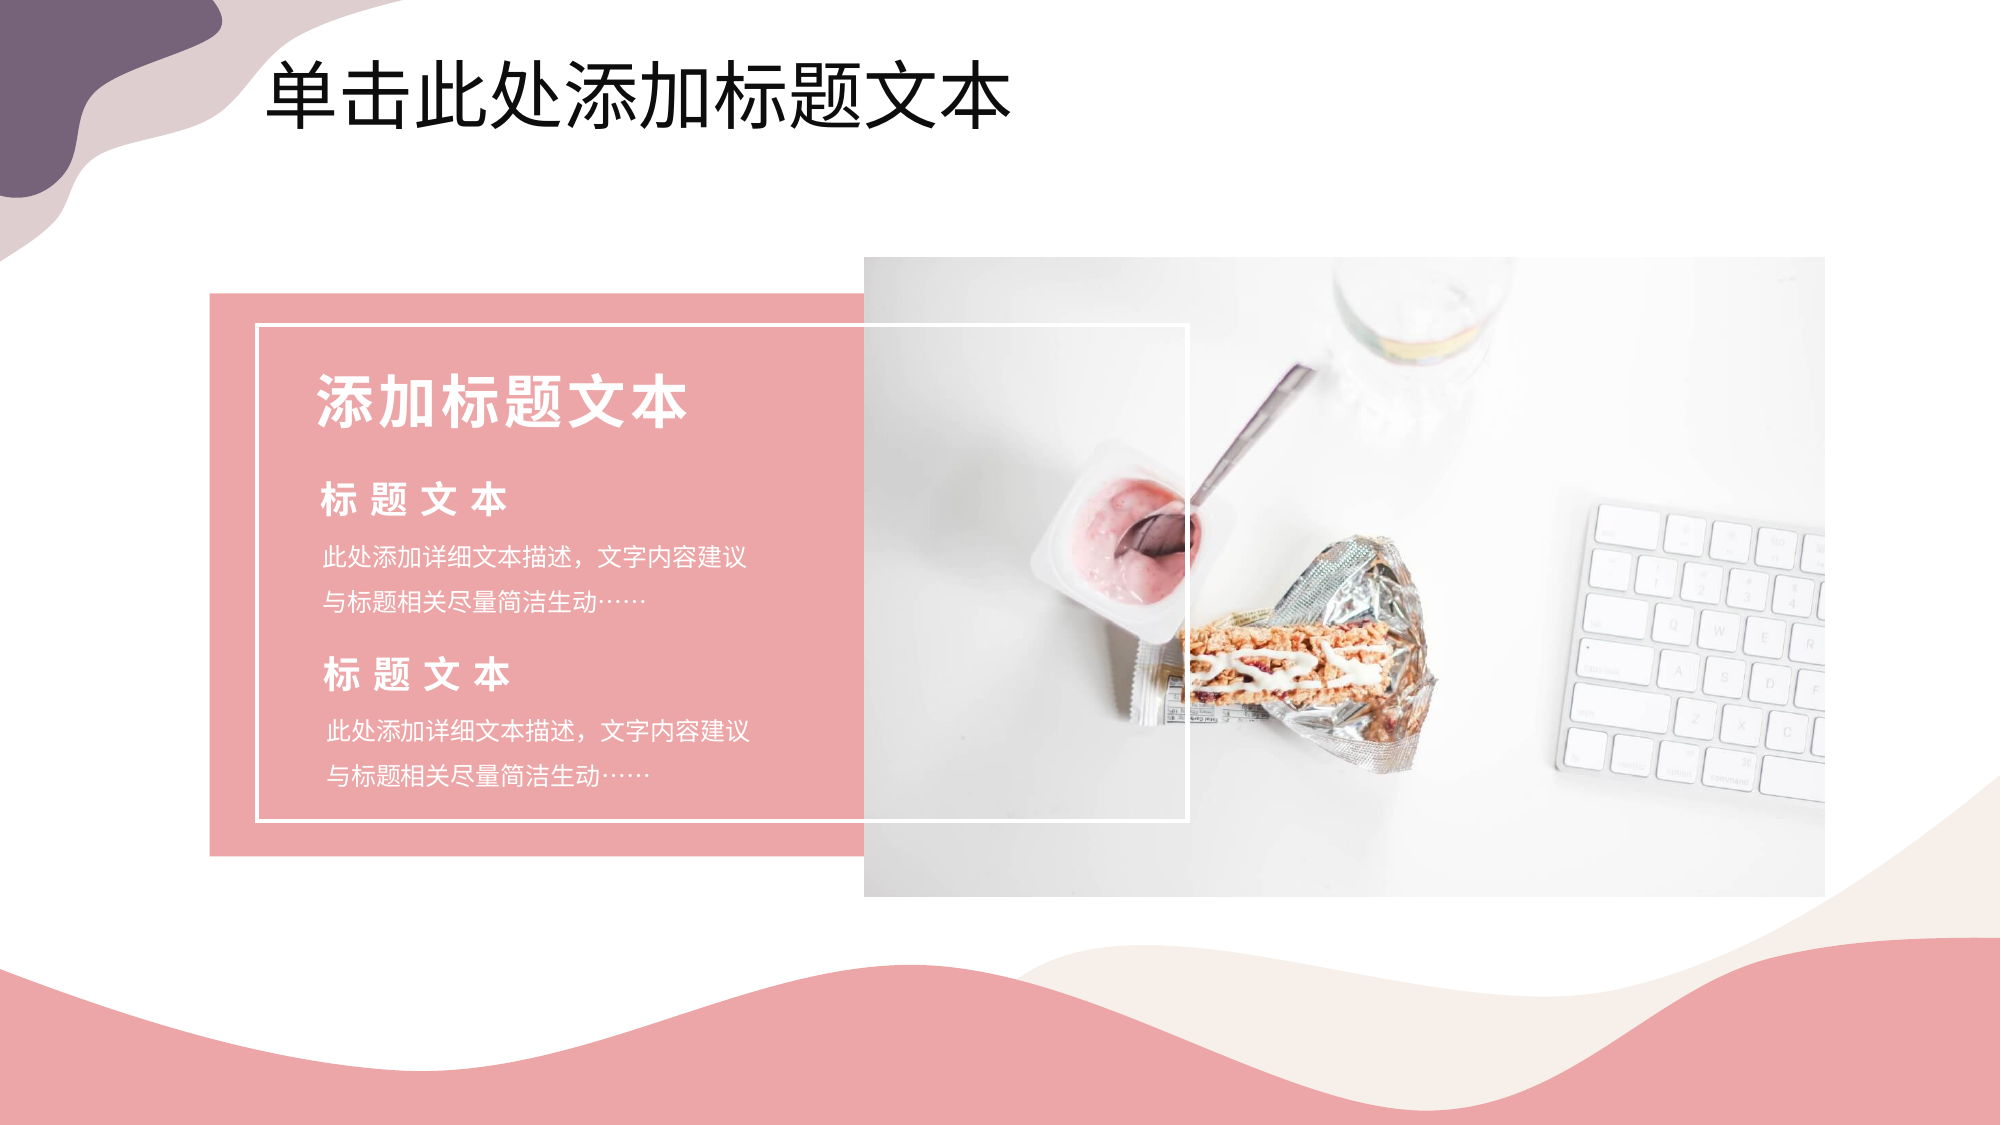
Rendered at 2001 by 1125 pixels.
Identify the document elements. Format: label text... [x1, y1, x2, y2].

picture [864, 257, 1825, 898]
text_box [209, 292, 864, 857]
text_box 单击此处添加标题文本 [248, 41, 1171, 147]
text_box [256, 324, 864, 822]
